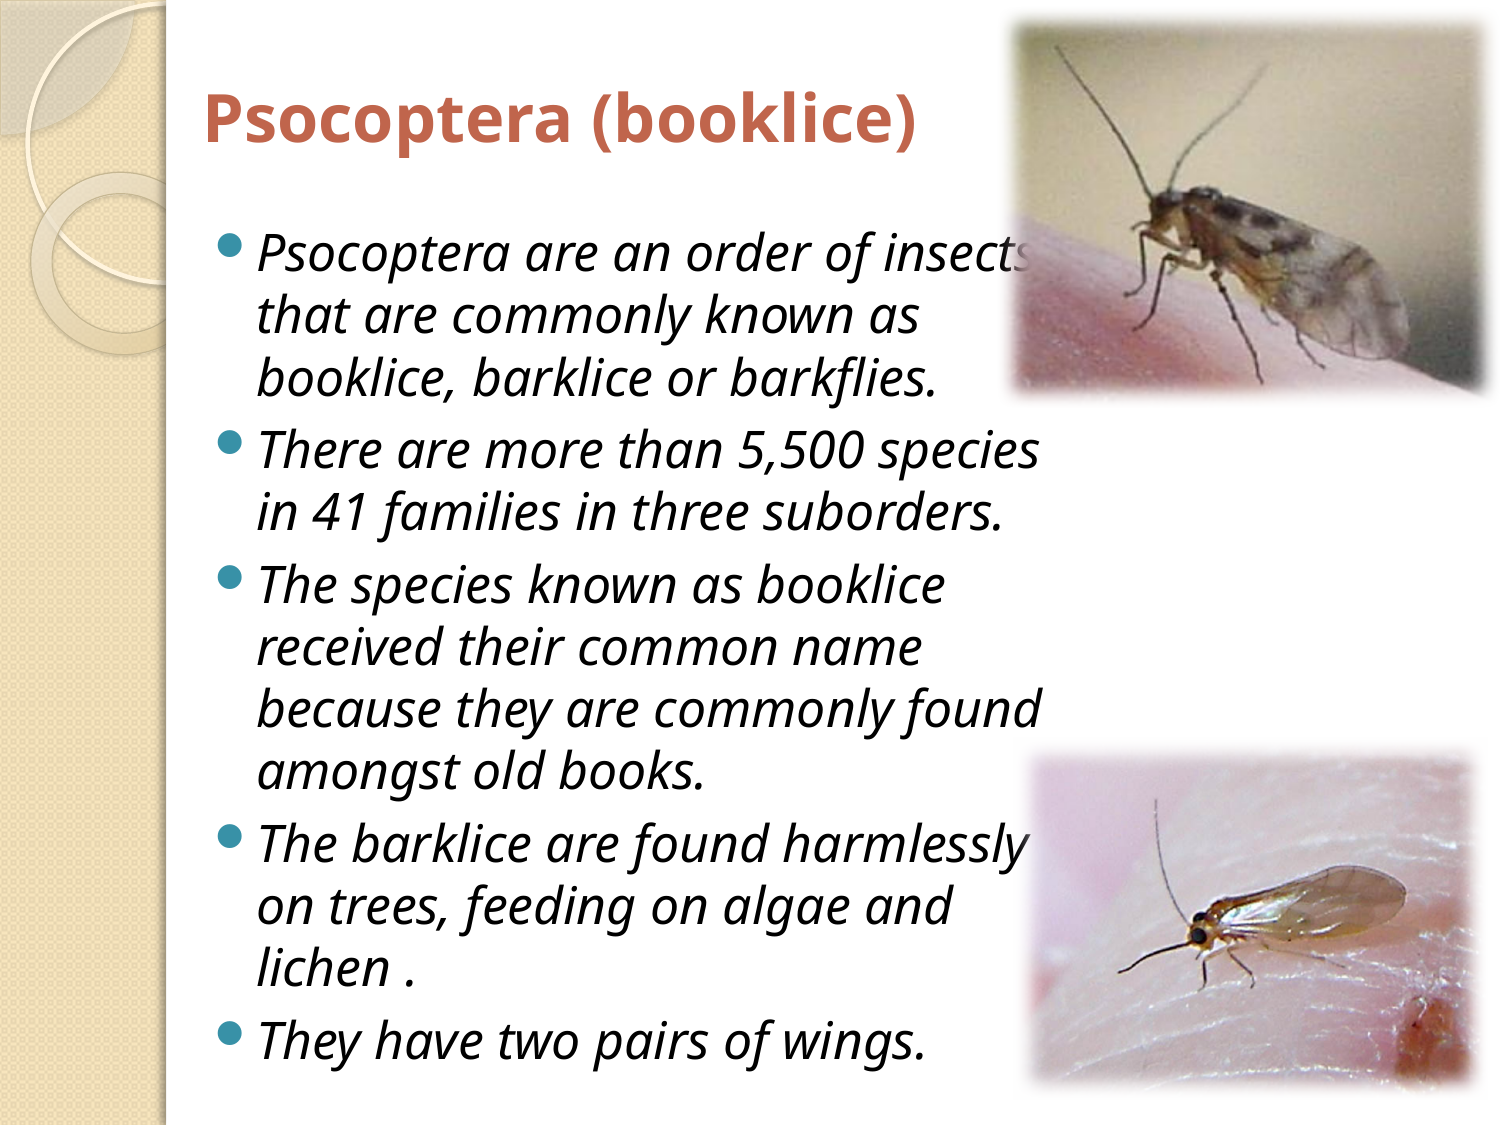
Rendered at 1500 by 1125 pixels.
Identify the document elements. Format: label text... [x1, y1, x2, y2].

title Psocoptera (booklice) [187, 45, 989, 188]
picture [1012, 737, 1488, 1101]
picture [996, 5, 1500, 409]
list Psocoptera are an order of insects that are commonly known as booklice, barklice or barkflies. There are more than 5,500 species in 41 families in three suborders. The species known as booklice received their common name because they are commonly found amongst old books. The barklice are found harmlessly on trees, feeding on algae and lichen . They have two pairs of wings. [187, 212, 1063, 1100]
